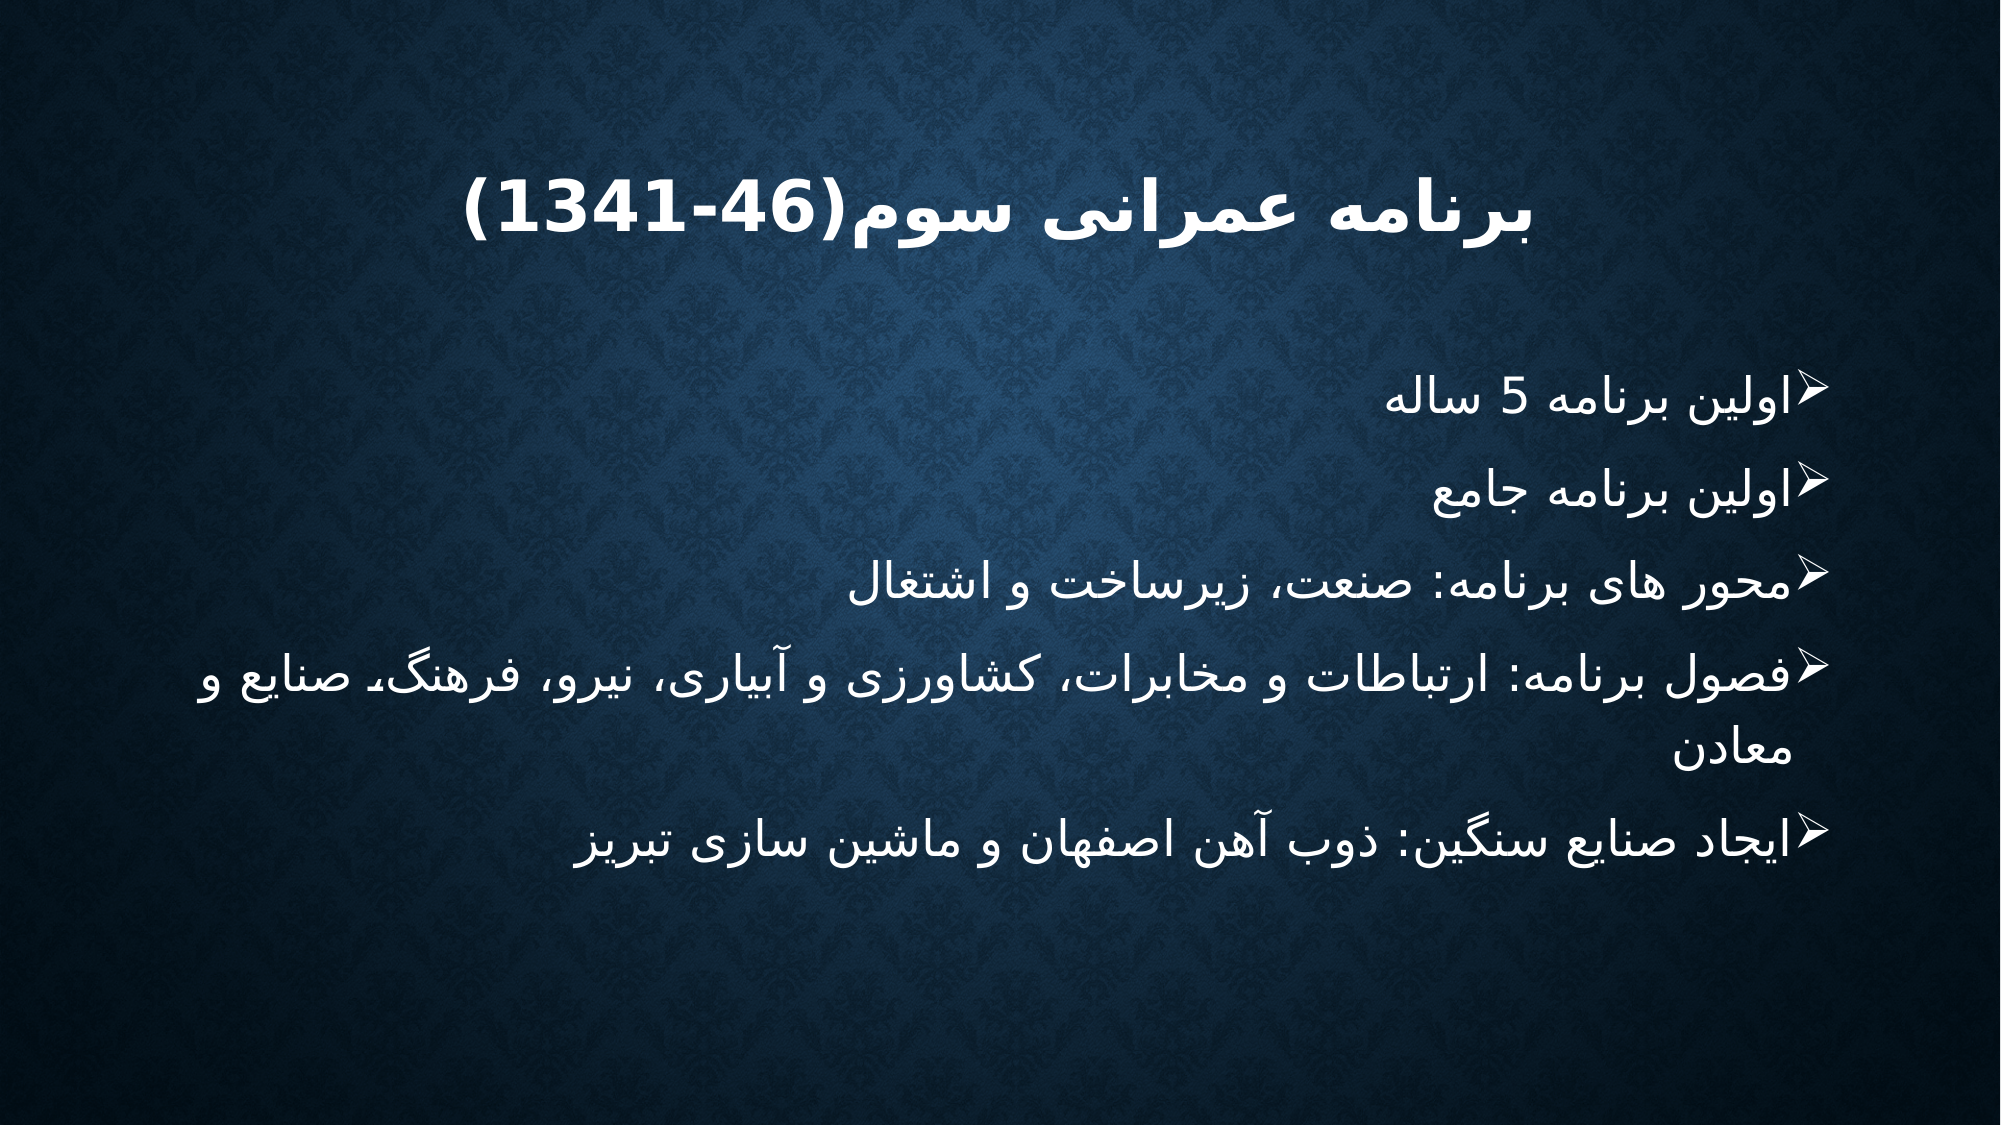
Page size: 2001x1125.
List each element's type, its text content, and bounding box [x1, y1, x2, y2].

list اولین برنامه 5 ساله اولین برنامه جامع محور های برنامه: صنعت، زیرساخت و اشتغال فصول برنامه: ارتباطات و مخابرات، کشاورزی و آبیاری، نیرو، فرهنگ، صنایع و معادن ایجاد صنایع سنگین: ذوب آهن اصفهان و ماشین سازی تبریز [149, 343, 1849, 950]
title برنامه عمرانی سوم(46-1341) [149, 99, 1849, 318]
